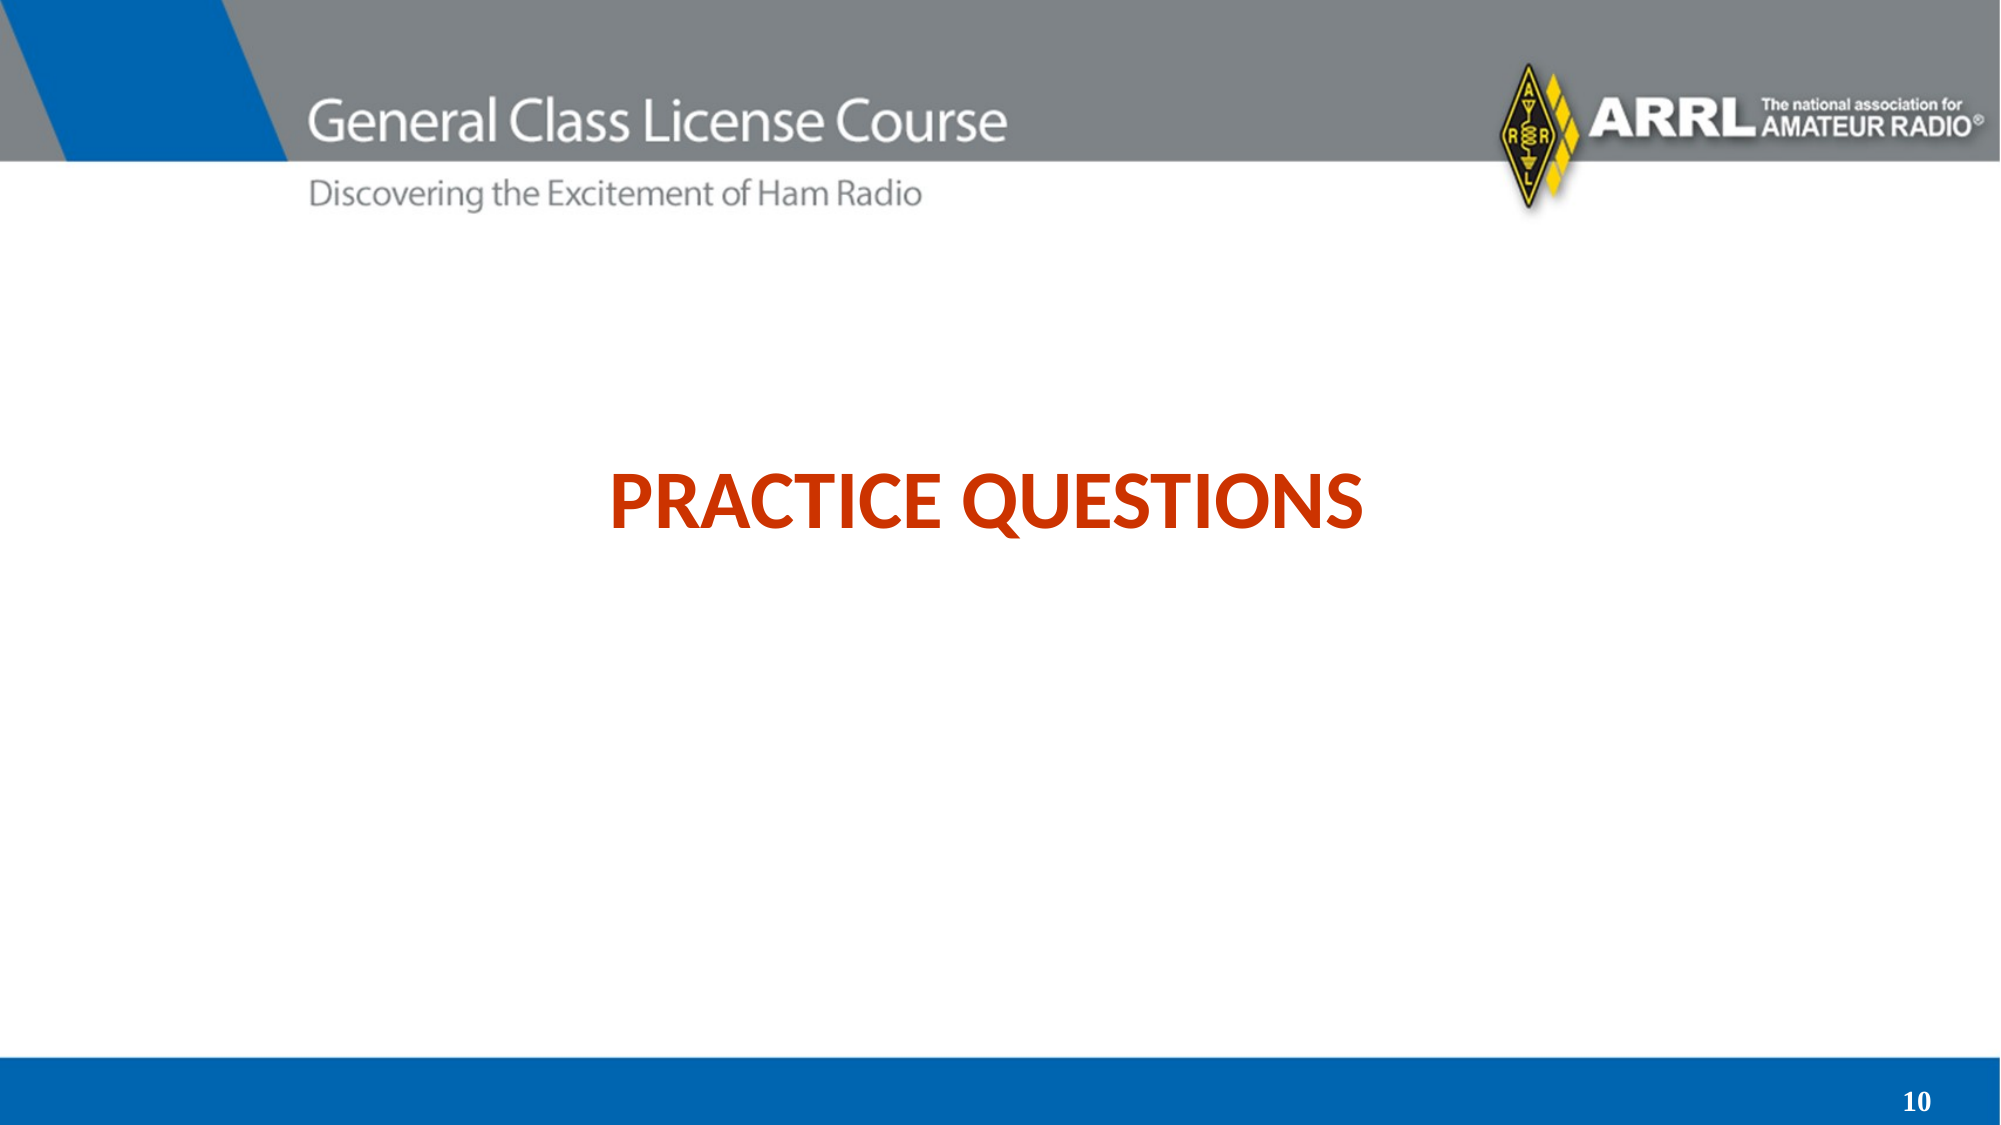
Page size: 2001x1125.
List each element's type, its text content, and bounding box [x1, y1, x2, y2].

picture [0, 0, 2001, 1125]
title PRACTICE QUESTIONS [87, 437, 1888, 625]
